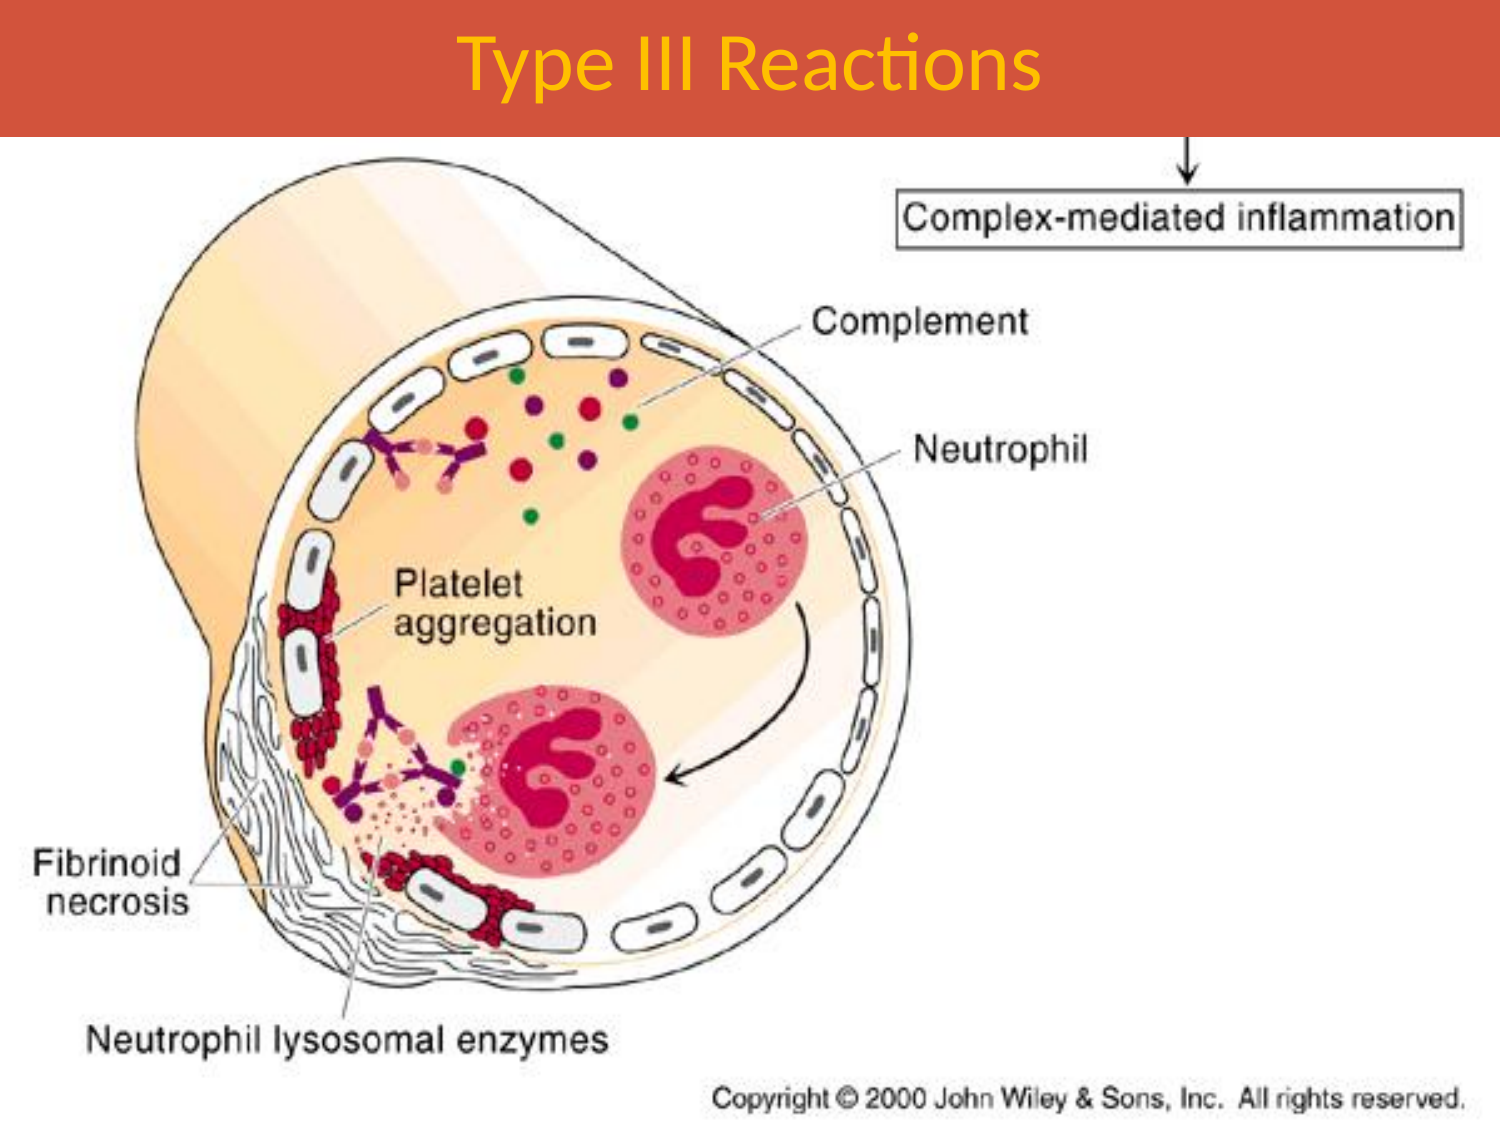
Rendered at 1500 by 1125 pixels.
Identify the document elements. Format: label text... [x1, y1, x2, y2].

picture [0, 137, 1500, 1125]
text_box Type III Reactions [74, 0, 1425, 135]
